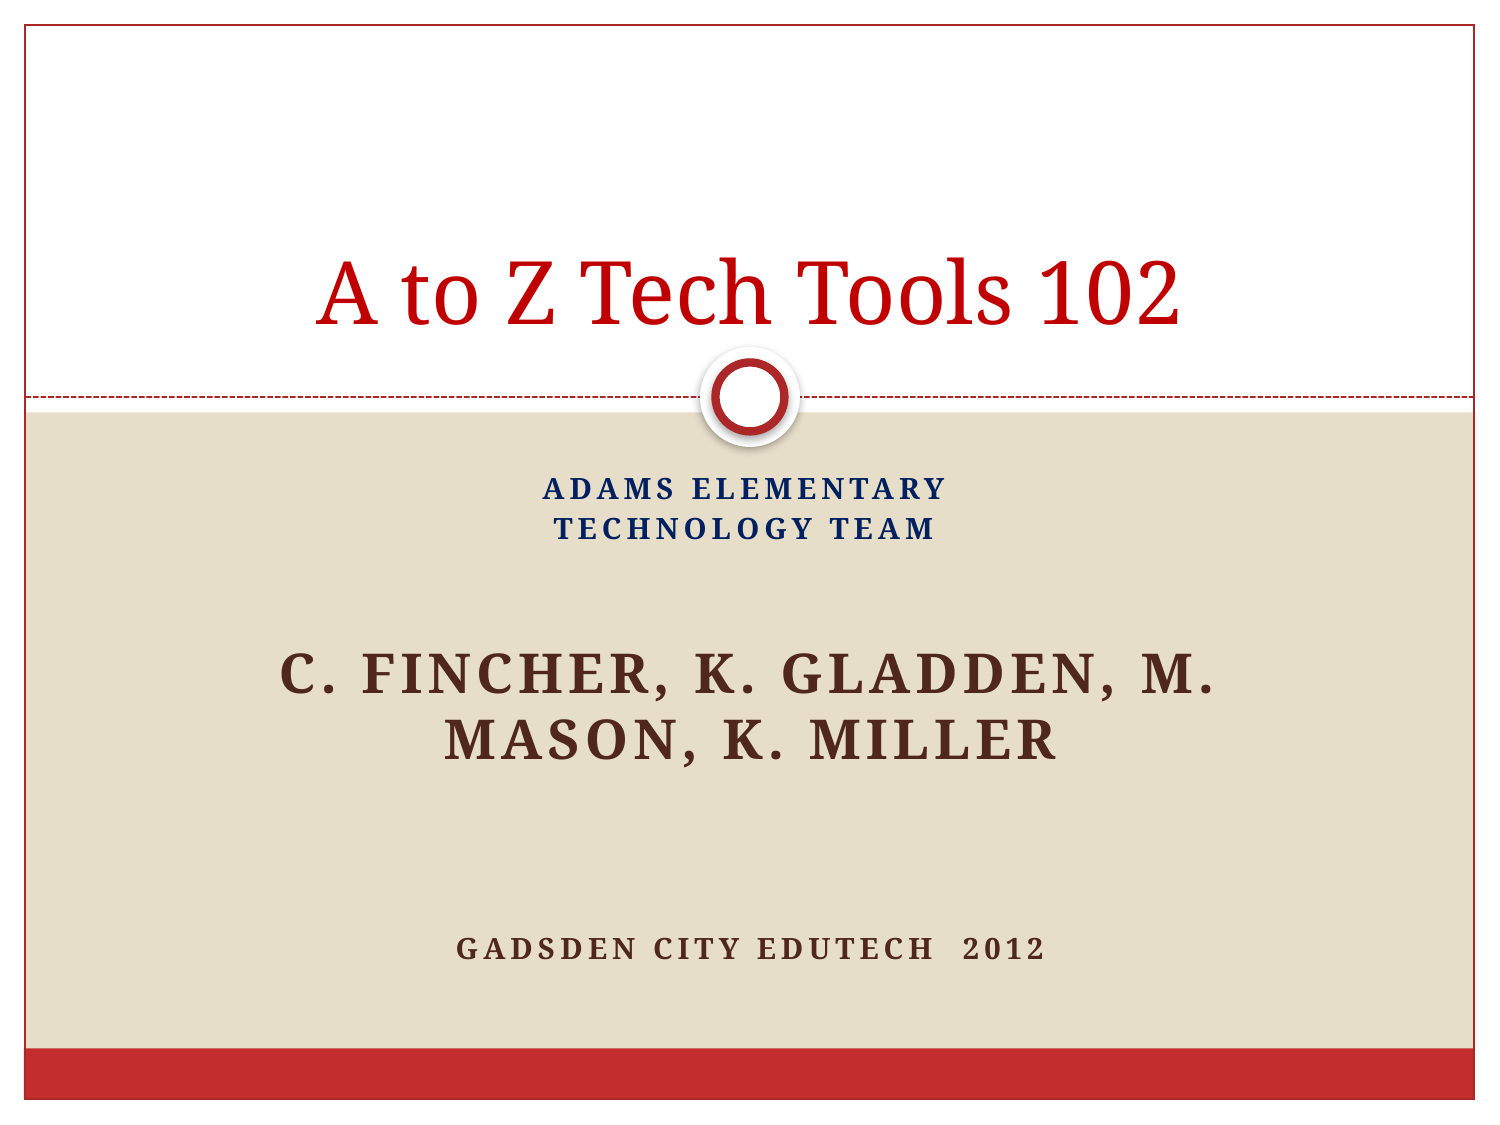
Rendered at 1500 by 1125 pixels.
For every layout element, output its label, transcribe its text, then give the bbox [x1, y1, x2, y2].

subtitle Adams Elementary Technology Team C. Fincher, K. Gladden, M. Mason, K. Miller Gadsden City EduTech 2012 [225, 462, 1275, 975]
title A to Z Tech Tools 102 [112, 62, 1388, 350]
